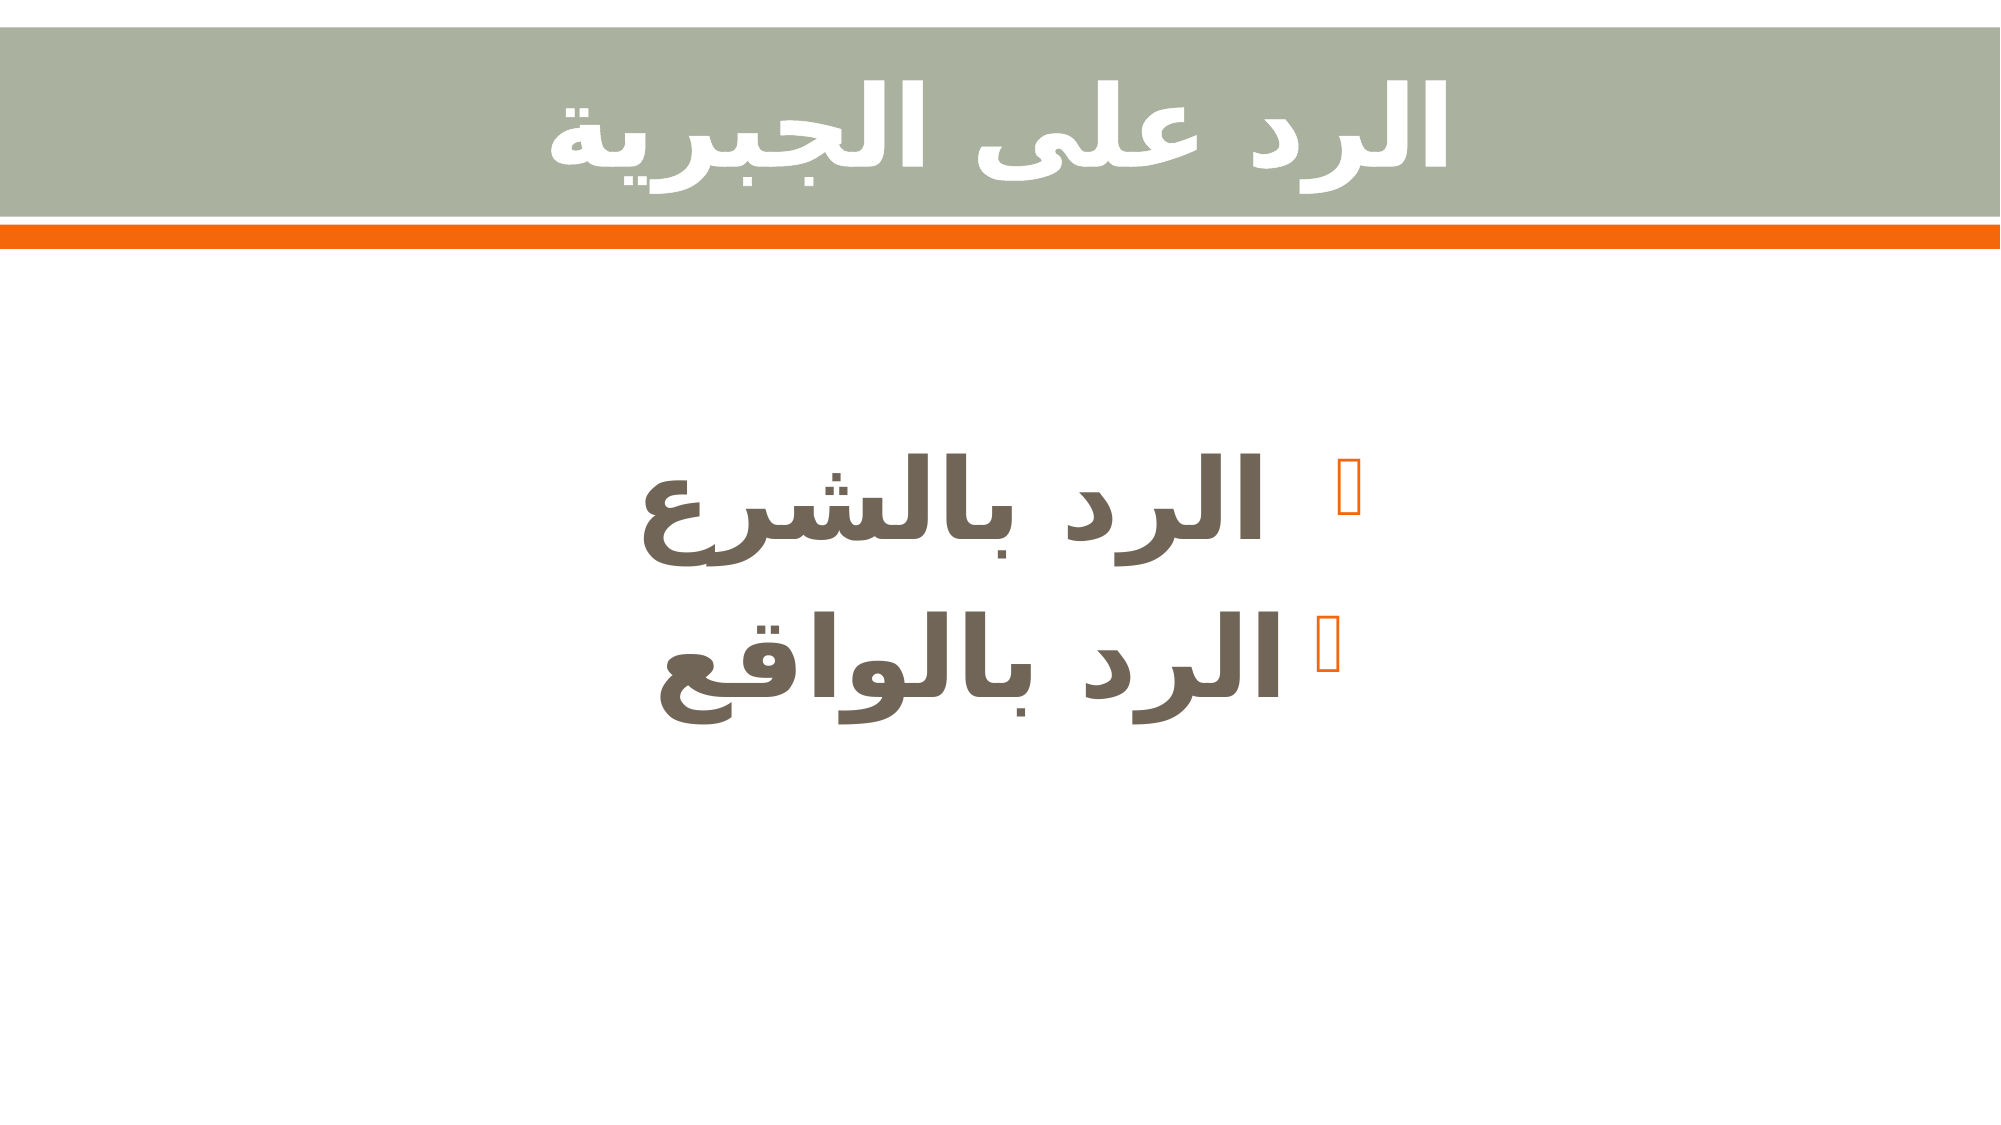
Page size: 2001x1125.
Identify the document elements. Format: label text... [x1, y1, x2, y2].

list الرد بالشرع الرد بالواقع [99, 262, 1900, 1005]
title الرد على الجبرية [99, 29, 1900, 213]
